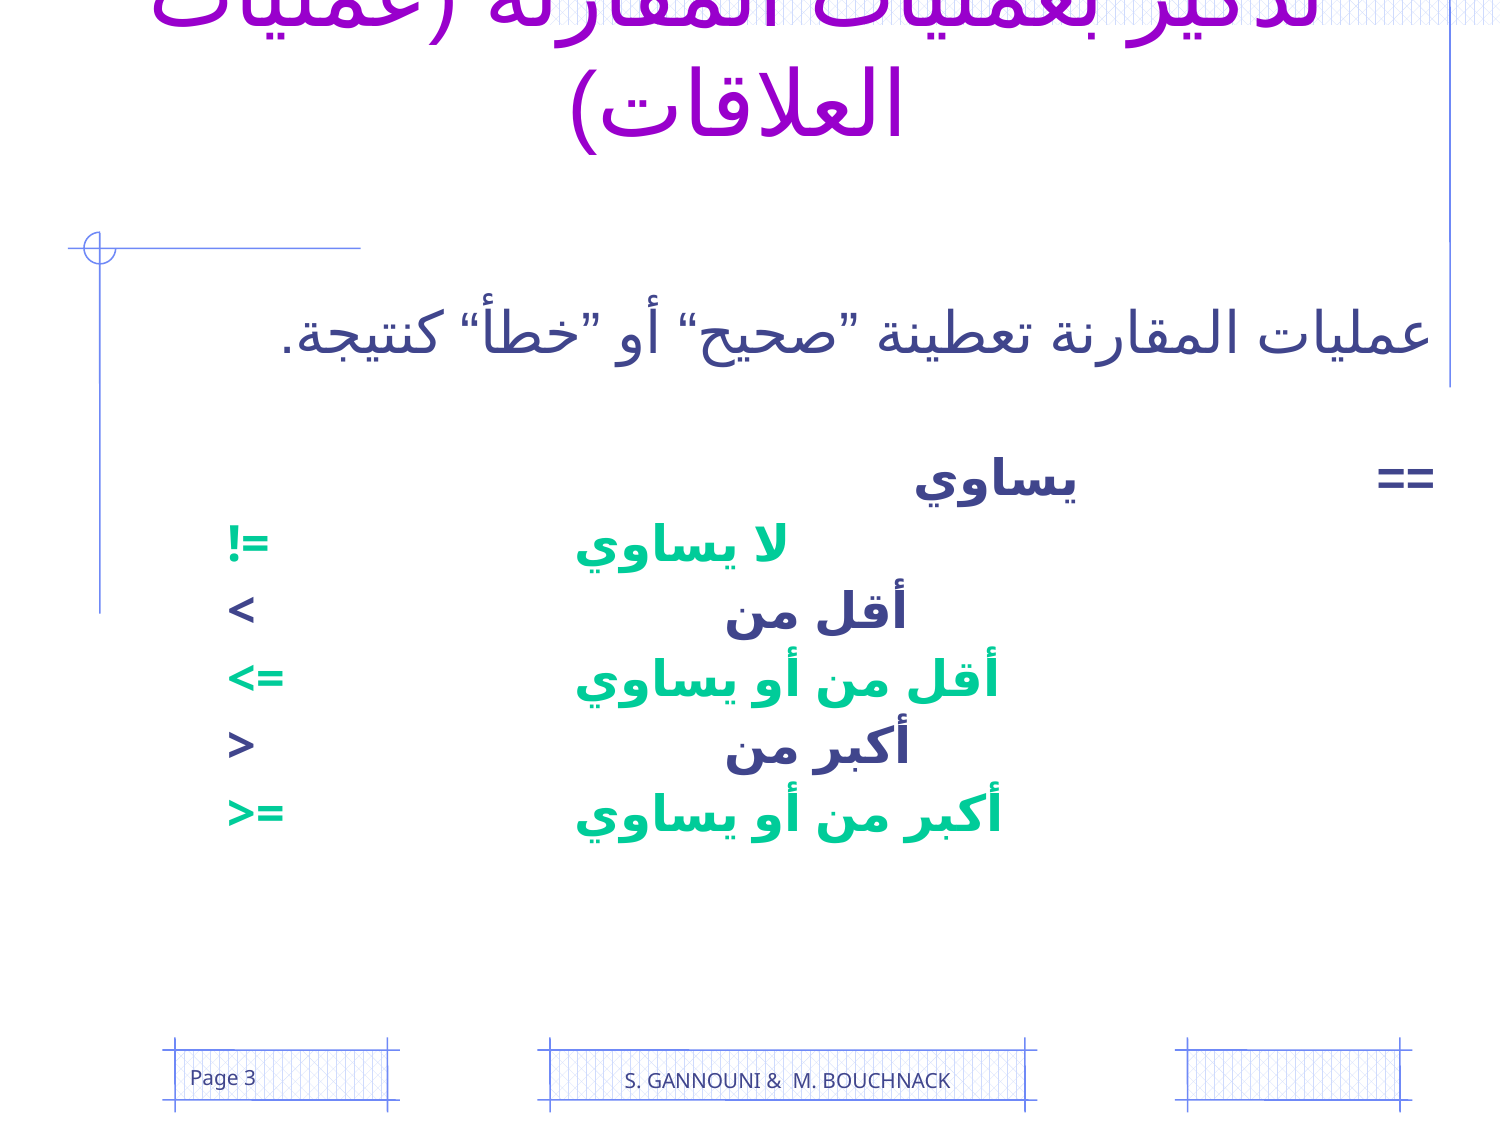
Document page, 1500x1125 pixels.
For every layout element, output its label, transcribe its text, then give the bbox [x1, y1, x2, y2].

footer S. GANNOUNI & M. BOUCHNACK [549, 1024, 1026, 1101]
slide_number Page 3 [174, 1024, 488, 1101]
list عمليات المقارنة تعطينة ”صحيح“ أو ”خطأ“ كنتيجة. == يساوي != لا يساوي < أقل من <= أقل من أو يساوي > أكبر من >= أكبر من أو يساوي [137, 287, 1451, 963]
title تذكير بعمليات المقارنة (عمليات العلاقات) [99, 24, 1376, 163]
